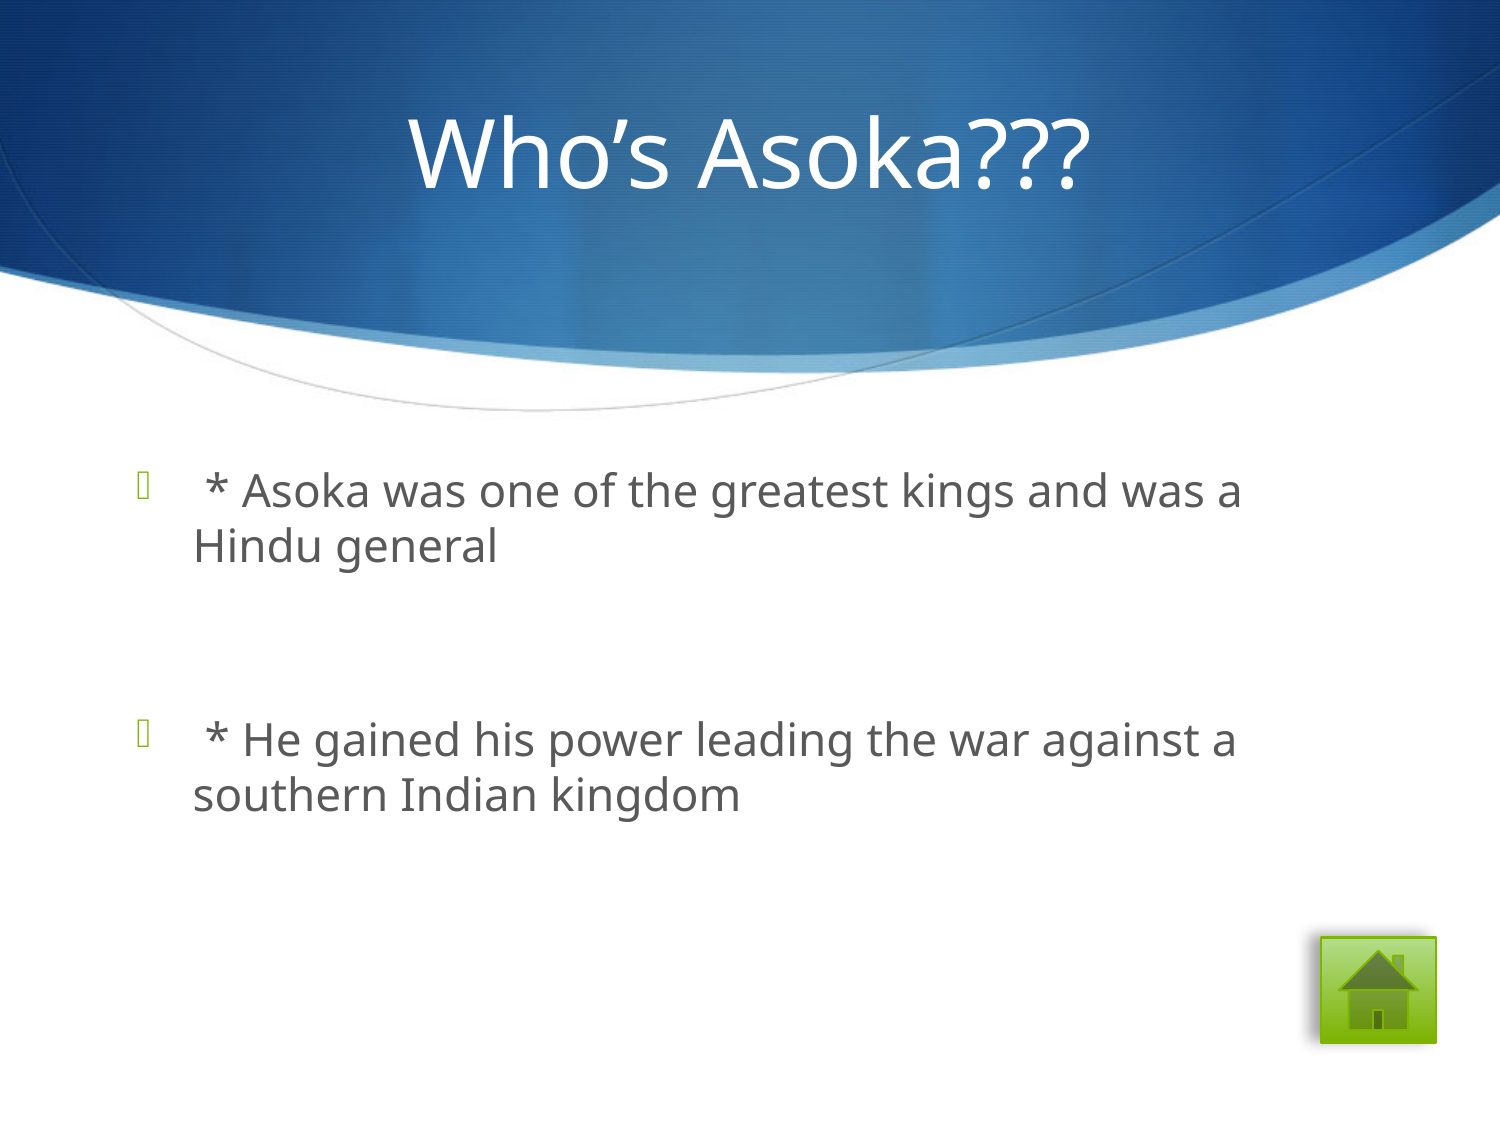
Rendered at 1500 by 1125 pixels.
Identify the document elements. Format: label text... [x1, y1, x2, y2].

picture [0, 0, 1500, 1125]
text_box [1320, 936, 1437, 1044]
title Who’s Asoka??? [75, 56, 1425, 245]
list * Asoka was one of the greatest kings and was a Hindu general * He gained his power leading the war against a southern Indian kingdom [121, 454, 1379, 991]
